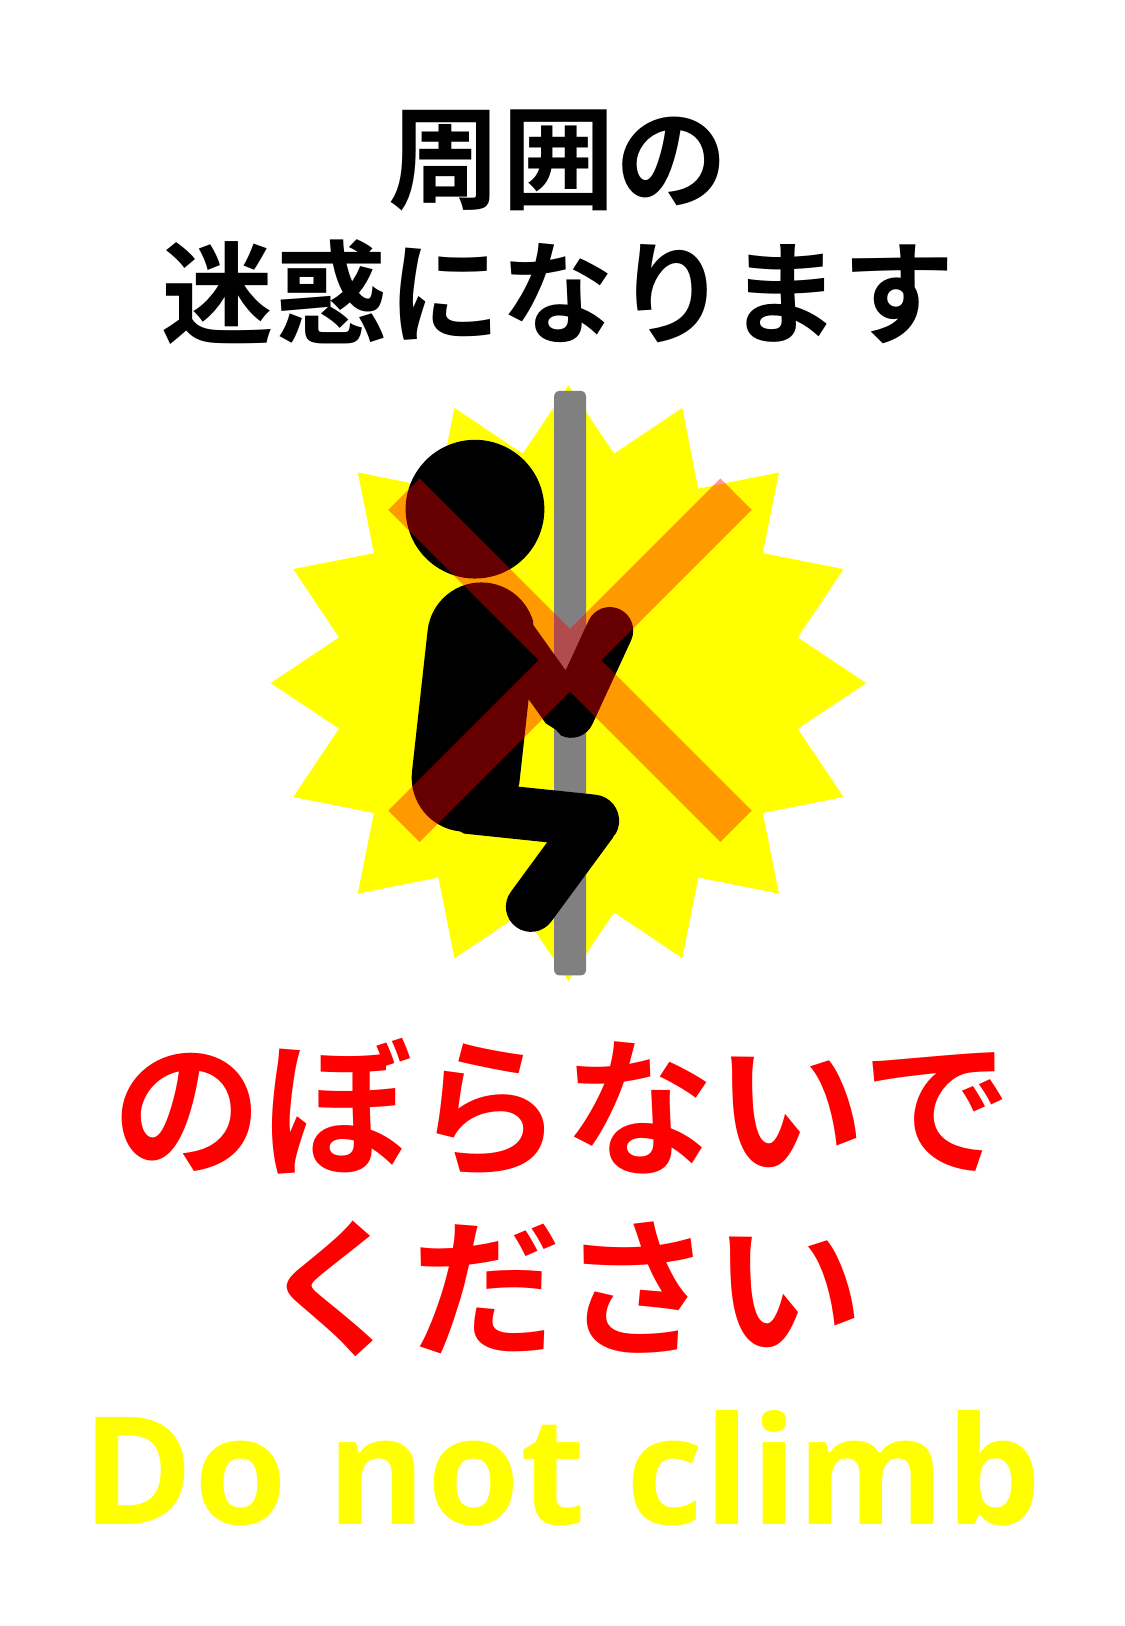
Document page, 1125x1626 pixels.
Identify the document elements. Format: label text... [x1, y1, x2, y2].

text_box のぼらないで ください Do not climb [0, 1006, 1125, 1562]
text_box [270, 385, 867, 982]
text_box 周囲の 迷惑になります [0, 80, 1125, 366]
